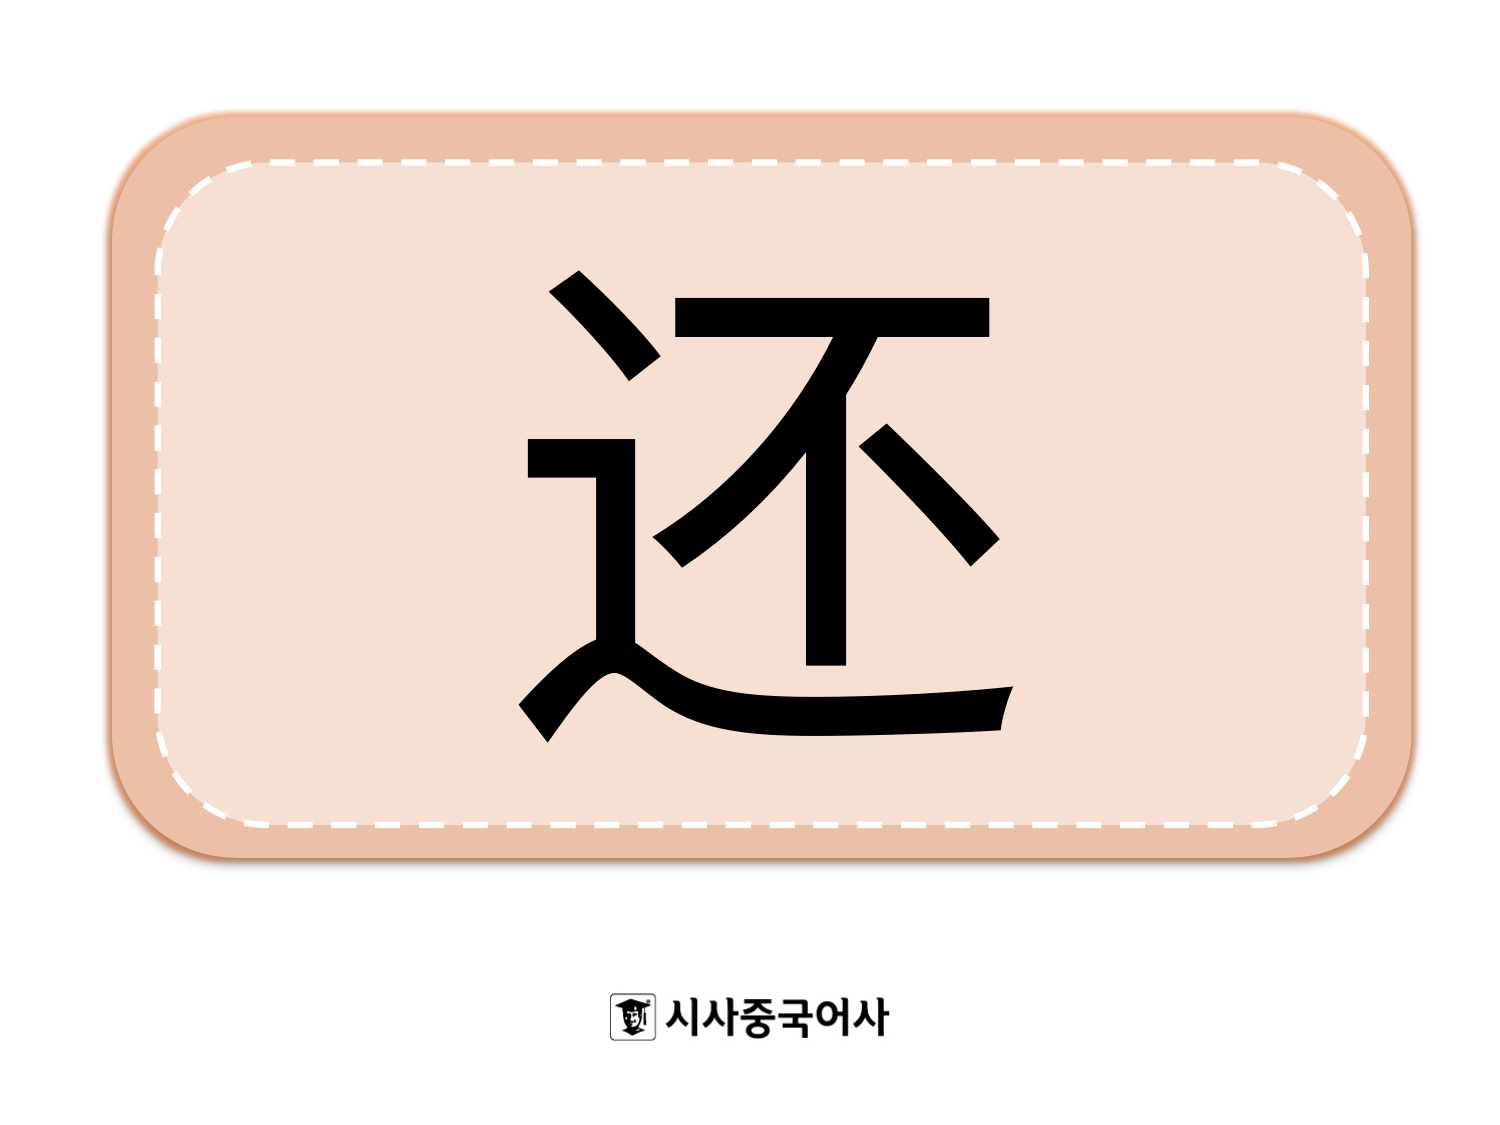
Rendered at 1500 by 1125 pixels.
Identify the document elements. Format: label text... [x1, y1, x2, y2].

picture [602, 987, 898, 1047]
text_box 还 [162, 160, 1371, 824]
